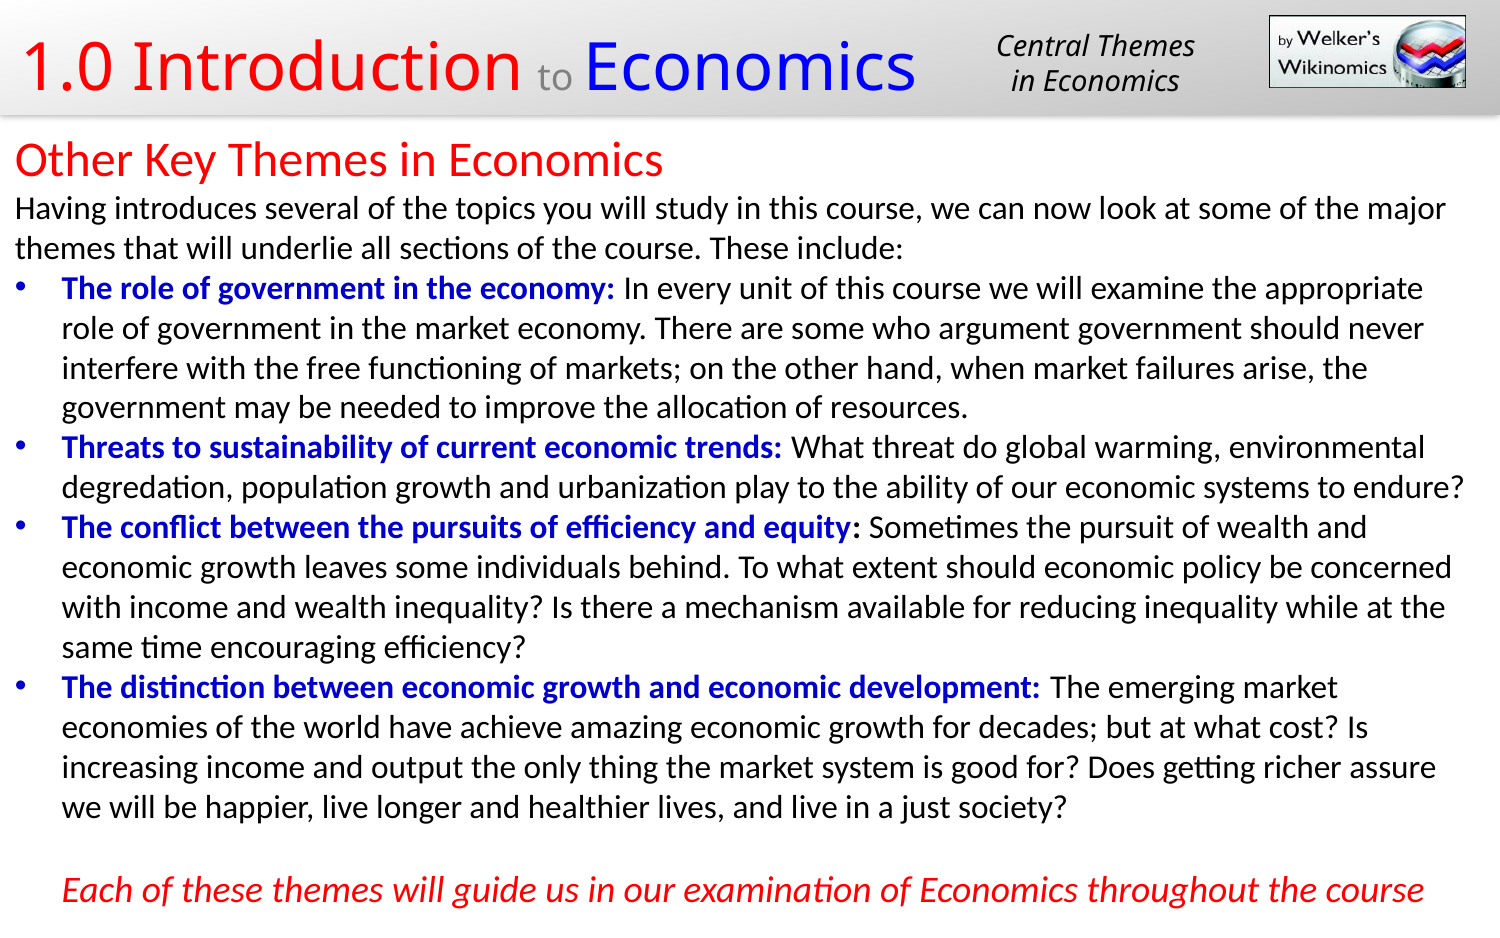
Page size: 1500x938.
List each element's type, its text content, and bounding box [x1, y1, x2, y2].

text_box Other Key Themes in Economics Having introduces several of the topics you will study in this course, we can now look at some of the major themes that will underlie all sections of the course. These include: The role of government in the economy: In every unit of this course we will examine the appropriate role of government in the market economy. There are some who argument government should never interfere with the free functioning of markets; on the other hand, when market failures arise, the government may be needed to improve the allocation of resources. Threats to sustainability of current economic trends: What threat do global warming, environmental degredation, population growth and urbanization play to the ability of our economic systems to endure? The conflict between the pursuits of efficiency and equity: Sometimes the pursuit of wealth and economic growth leaves some individuals behind. To what extent should economic policy be concerned with income and wealth inequality? Is there a mechanism available for reducing inequality while at the same time encouraging efficiency? The distinction between economic growth and economic development: The emerging market economies of the world have achieve amazing economic growth for decades; but at what cost? Is increasing income and output the only thing the market system is good for? Does getting richer assure we will be happier, live longer and healthier lives, and live in a just society? Each of these themes will guide us in our examination of Economics throughout the course [0, 118, 1488, 918]
text_box Central Themes in Economics [966, 20, 1225, 106]
picture [1269, 15, 1466, 88]
